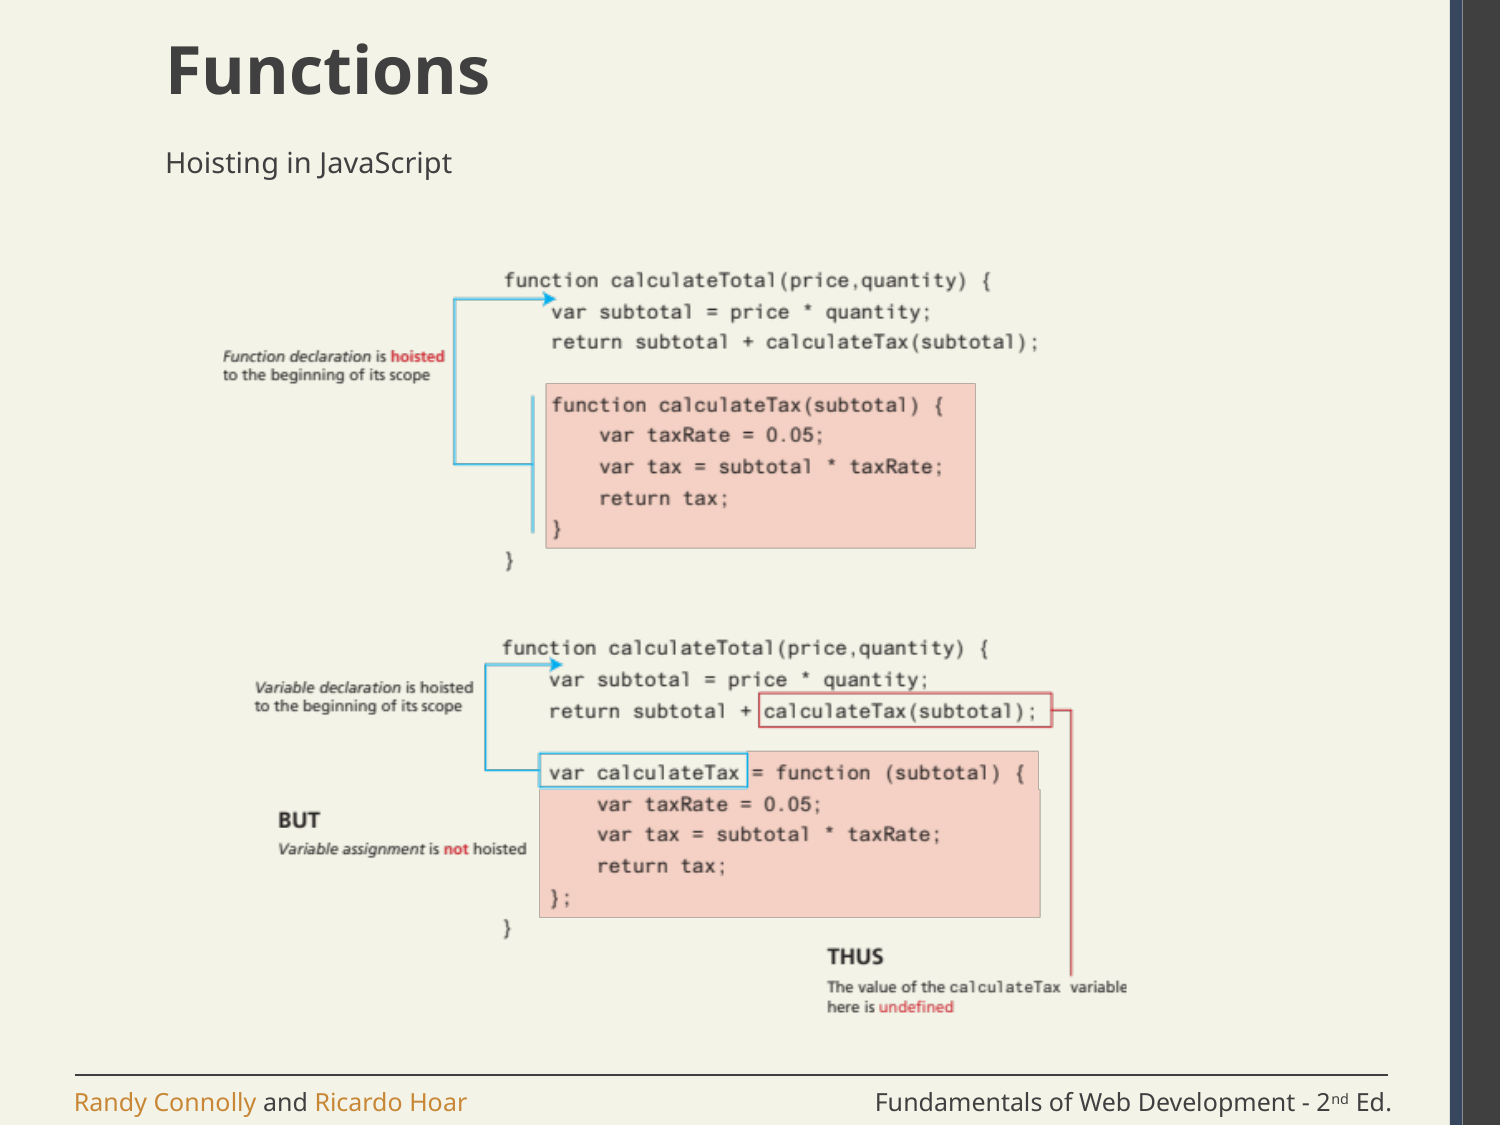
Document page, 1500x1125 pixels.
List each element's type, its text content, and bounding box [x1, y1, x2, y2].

list Hoisting in JavaScript [150, 137, 1200, 188]
title Functions [150, 20, 1425, 188]
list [149, 269, 1201, 1013]
